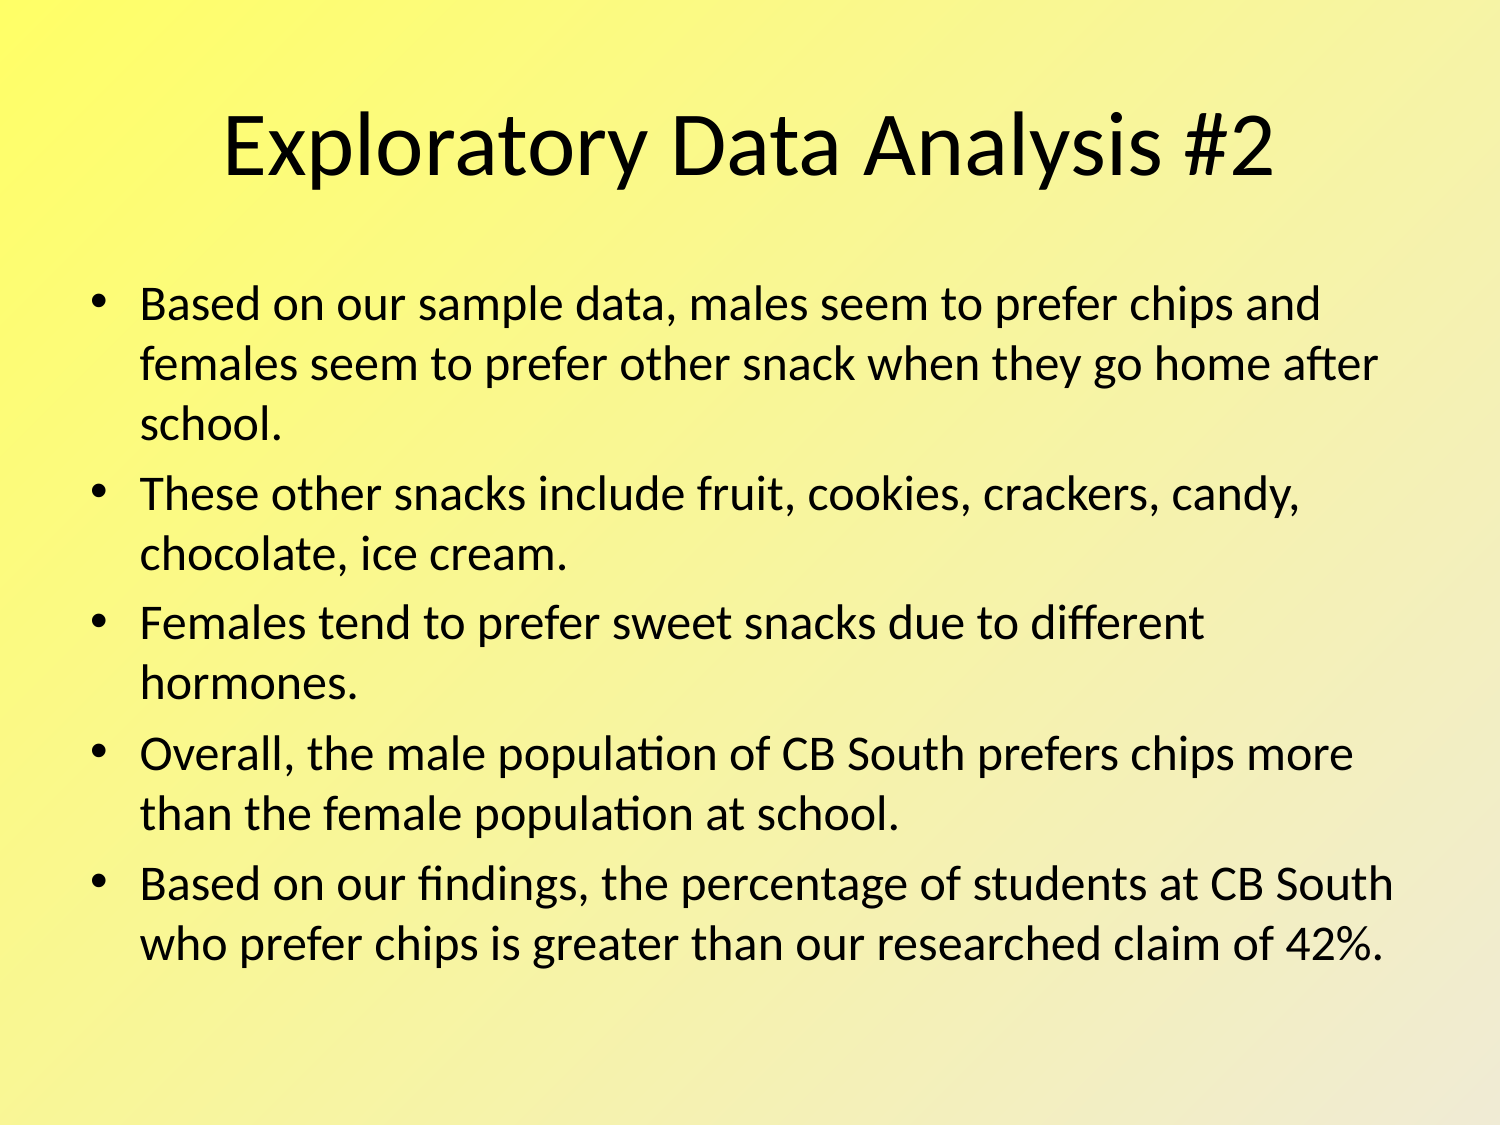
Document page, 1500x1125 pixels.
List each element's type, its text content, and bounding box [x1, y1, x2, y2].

list Based on our sample data, males seem to prefer chips and females seem to prefer other snack when they go home after school. These other snacks include fruit, cookies, crackers, candy, chocolate, ice cream. Females tend to prefer sweet snacks due to different hormones. Overall, the male population of CB South prefers chips more than the female population at school. Based on our findings, the percentage of students at CB South who prefer chips is greater than our researched claim of 42%. [75, 262, 1425, 1005]
title Exploratory Data Analysis #2 [75, 45, 1425, 233]
